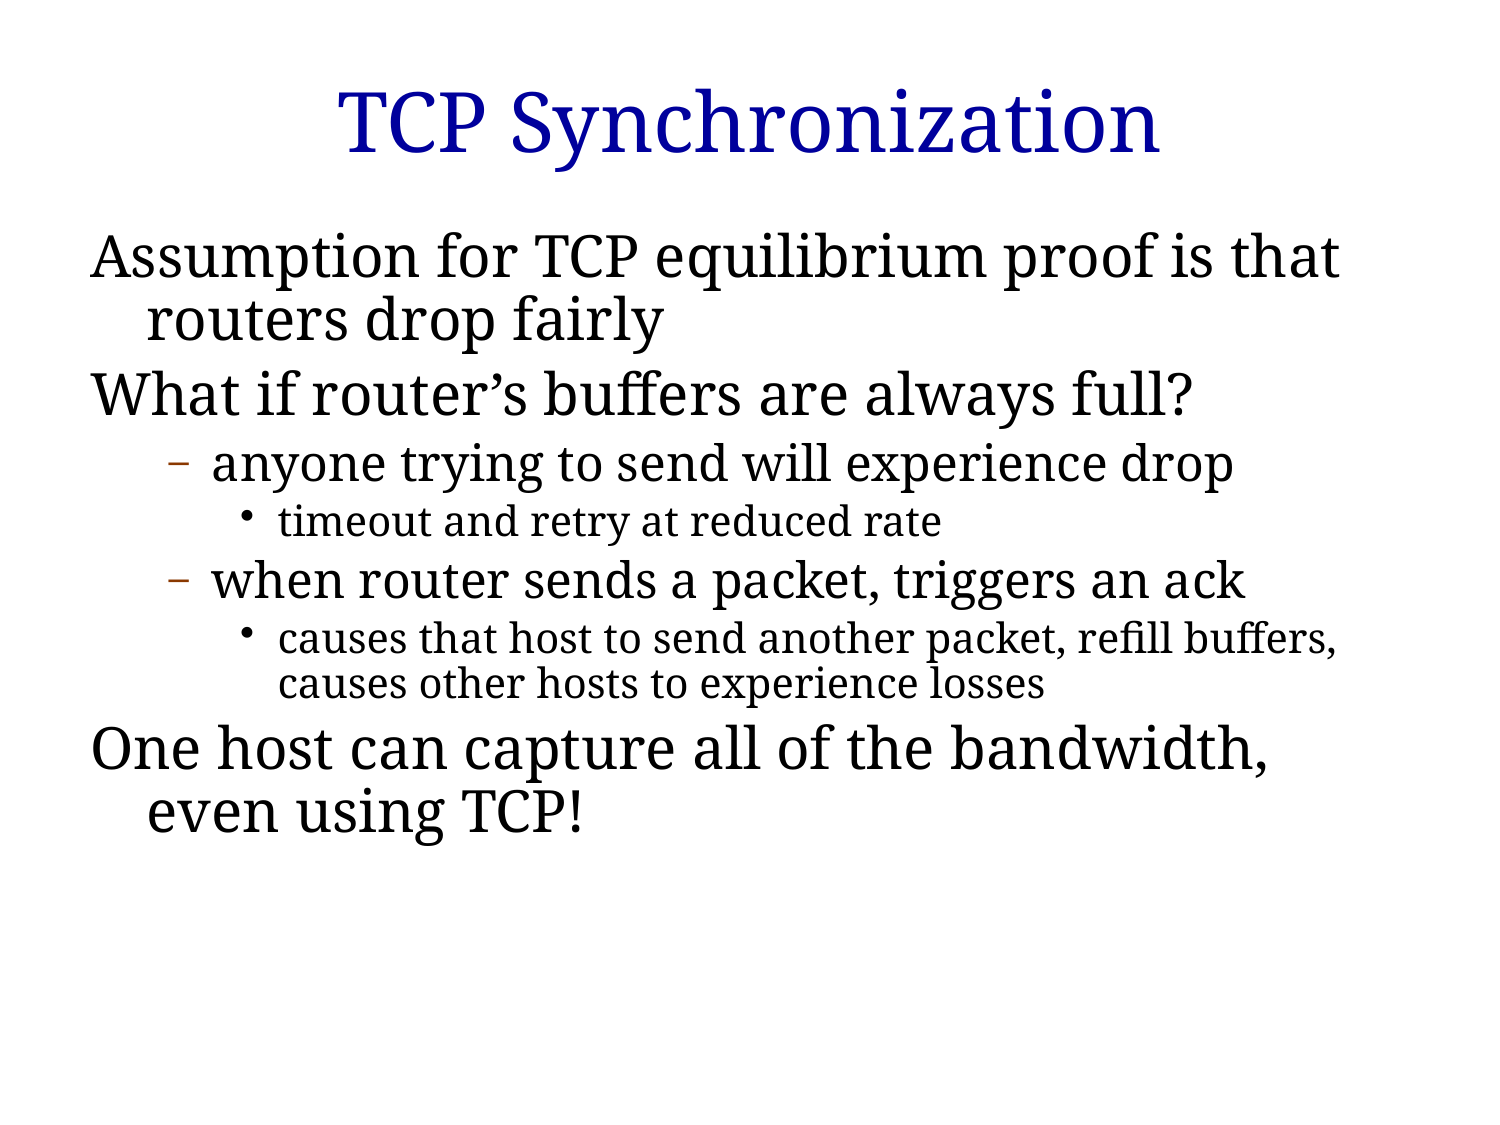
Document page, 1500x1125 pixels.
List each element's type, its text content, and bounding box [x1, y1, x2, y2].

list Assumption for TCP equilibrium proof is that routers drop fairly What if router’s buffers are always full? anyone trying to send will experience drop timeout and retry at reduced rate when router sends a packet, triggers an ack causes that host to send another packet, refill buffers, causes other hosts to experience losses One host can capture all of the bandwidth, even using TCP! [74, 219, 1426, 963]
title TCP Synchronization [74, 47, 1426, 191]
